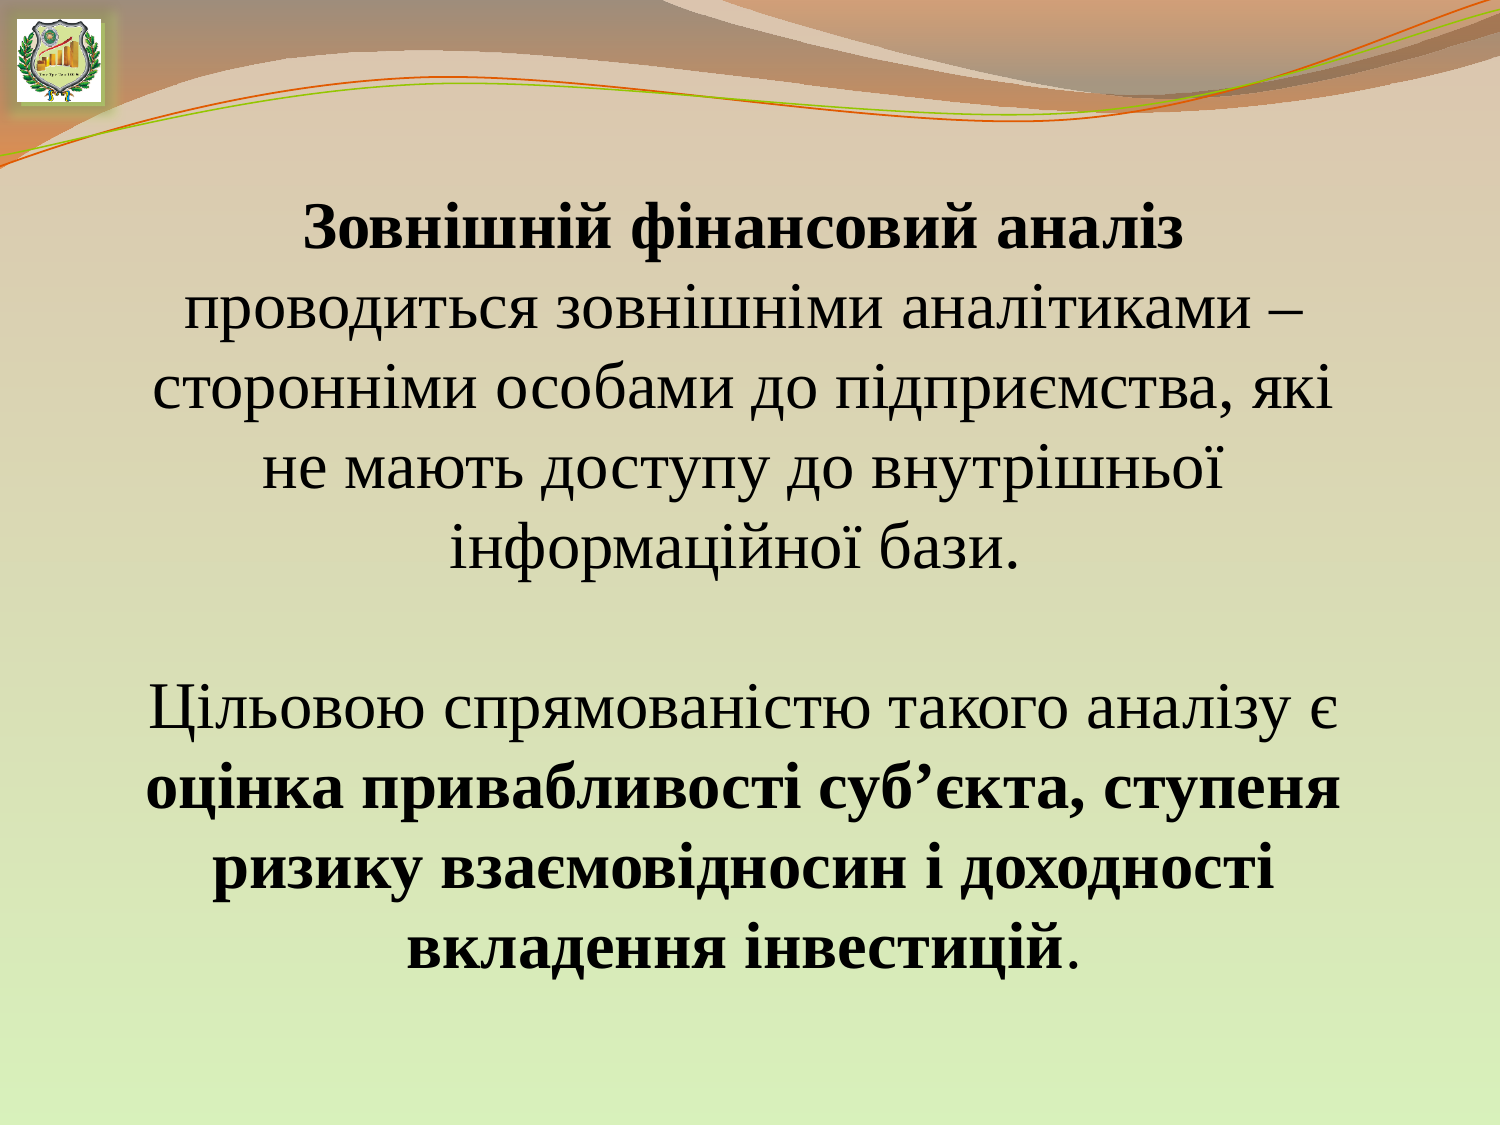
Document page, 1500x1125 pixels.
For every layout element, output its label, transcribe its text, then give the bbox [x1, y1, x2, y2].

picture [17, 18, 101, 102]
text_box Зовнішній фінансовий аналіз проводиться зовнішніми аналітиками – сторонніми особами до підприємства, які не мають доступу до внутрішньої інформаційної бази. Цільовою спрямованістю такого аналізу є оцінка привабливості суб’єкта, ступеня ризику взаємовідносин і доходності вкладення інвестицій. [123, 174, 1365, 989]
